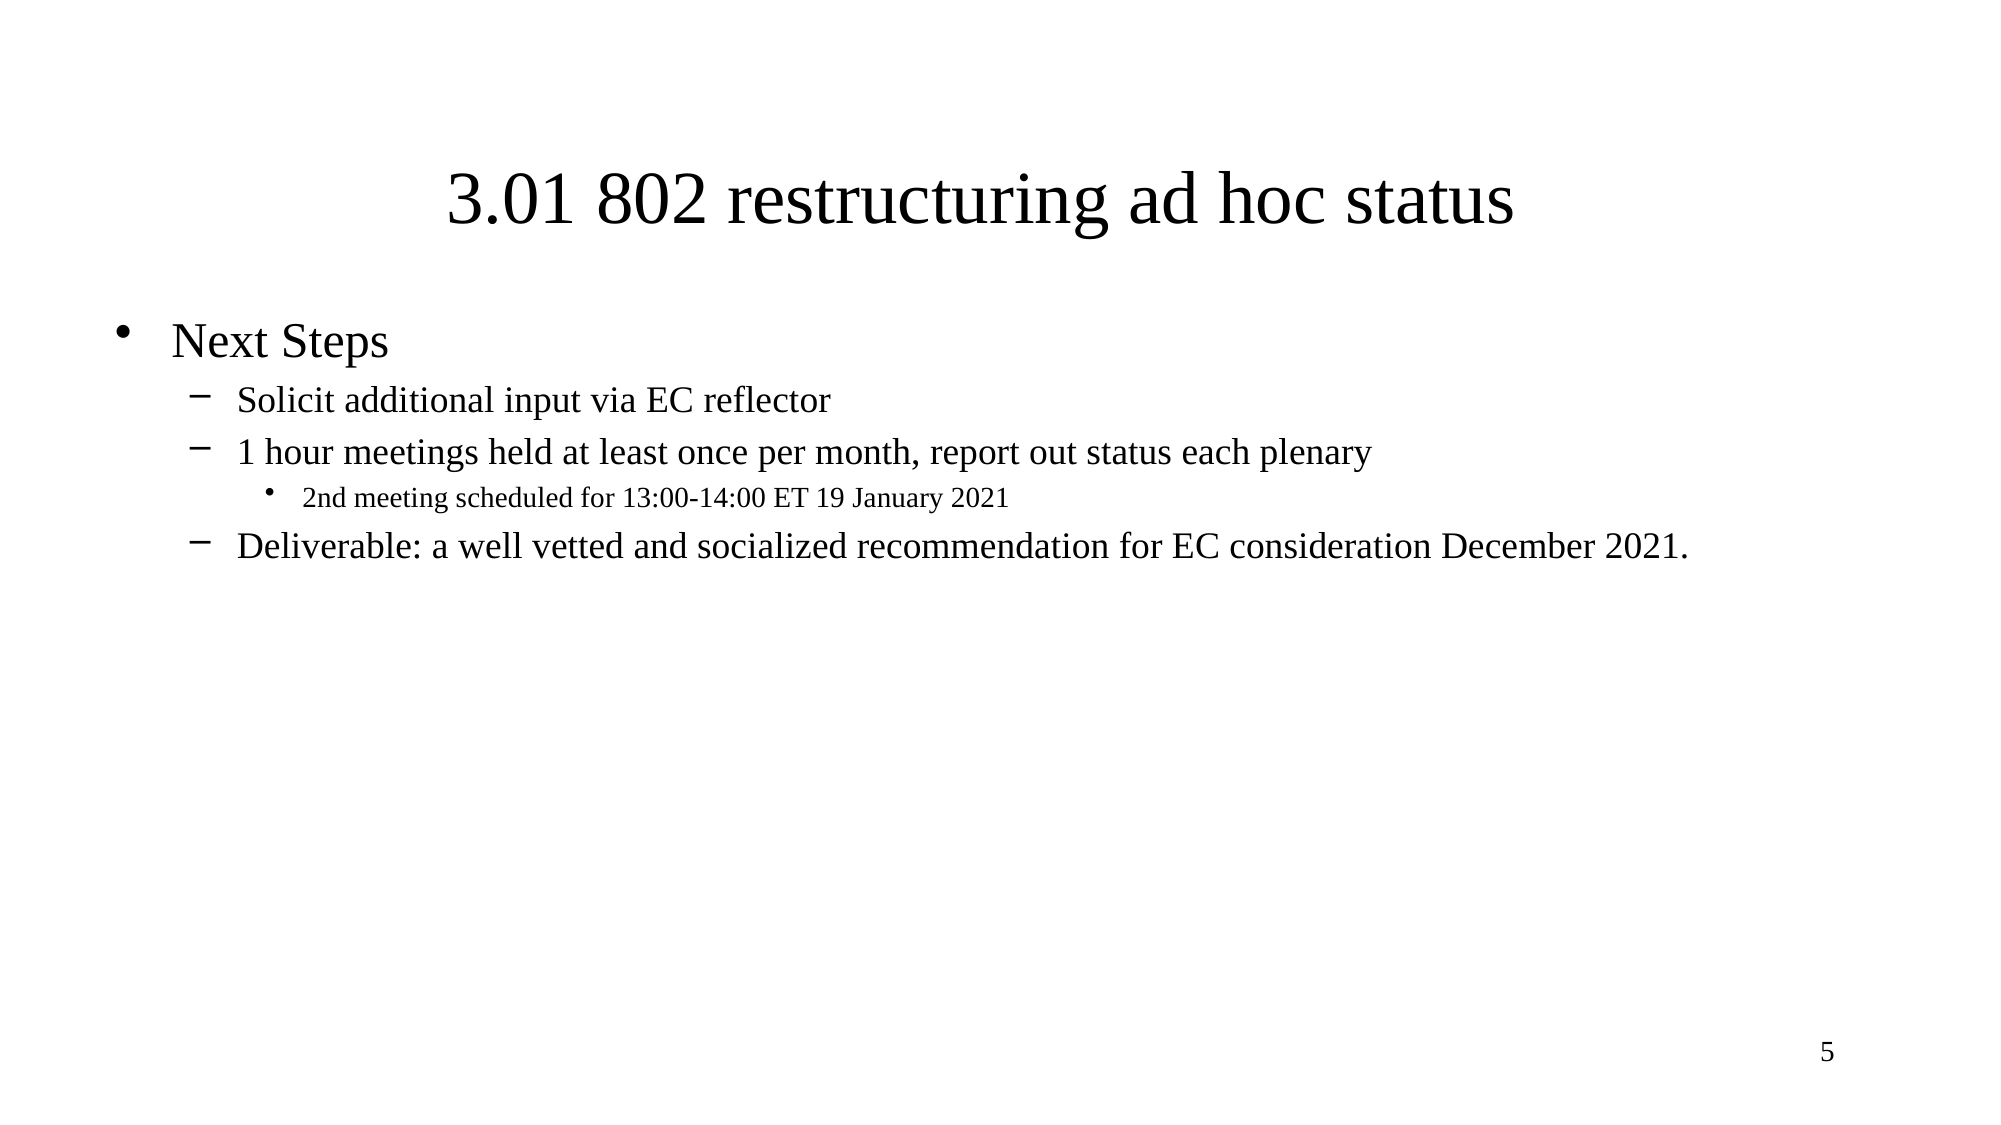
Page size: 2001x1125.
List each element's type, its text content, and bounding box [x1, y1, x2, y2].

title 3.01 802 restructuring ad hoc status [62, 99, 1901, 288]
slide_number 5 [1433, 1024, 1851, 1101]
list Next Steps Solicit additional input via EC reflector 1 hour meetings held at least once per month, report out status each plenary 2nd meeting scheduled for 13:00-14:00 ET 19 January 2021 Deliverable: a well vetted and socialized recommendation for EC consideration December 2021. [99, 299, 1888, 1063]
